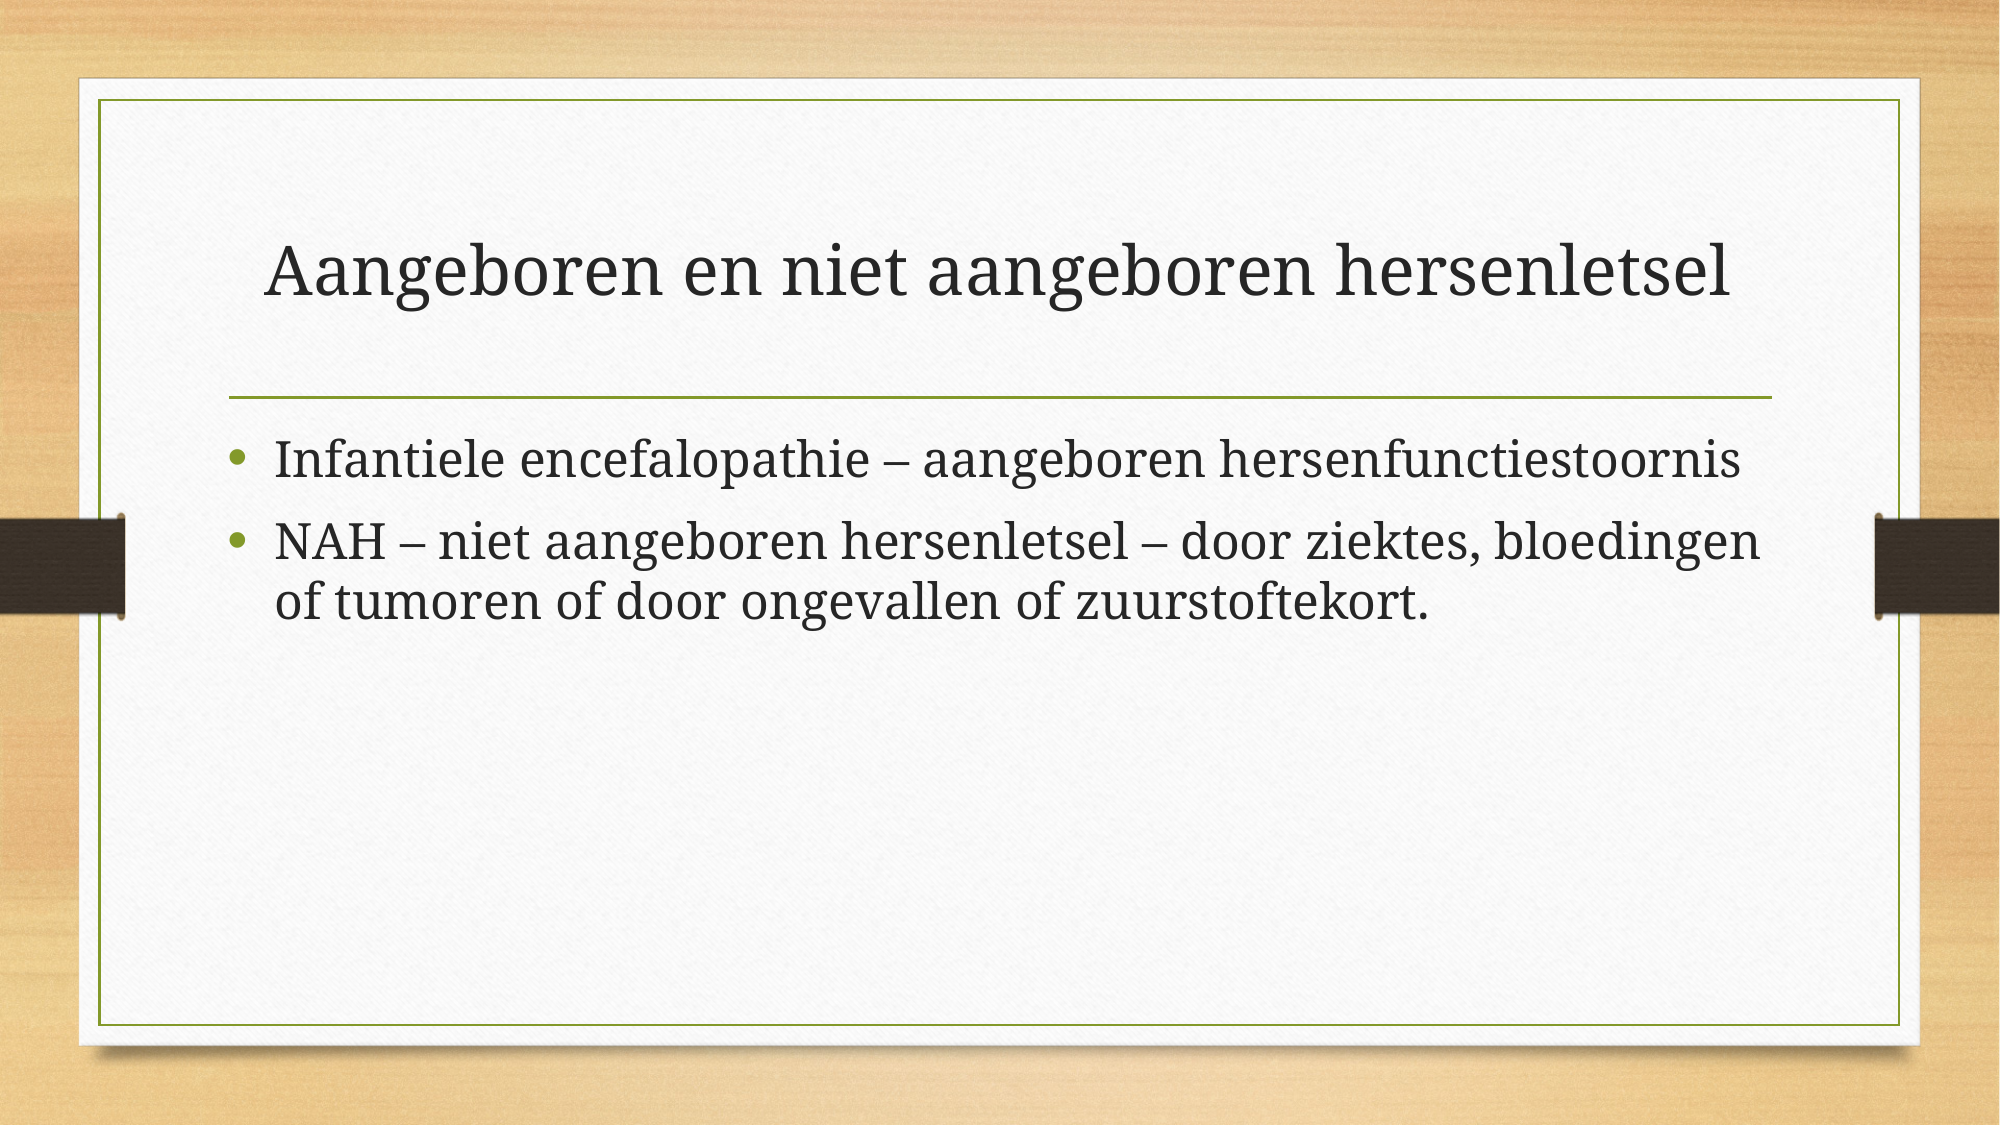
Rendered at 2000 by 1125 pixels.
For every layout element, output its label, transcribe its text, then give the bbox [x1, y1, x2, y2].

list Infantiele encefalopathie – aangeboren hersenfunctiestoornis NAH – niet aangeboren hersenletsel – door ziektes, bloedingen of tumoren of door ongevallen of zuurstoftekort. [212, 419, 1787, 964]
picture [0, 0, 2000, 1125]
title Aangeboren en niet aangeboren hersenletsel [210, 184, 1788, 352]
